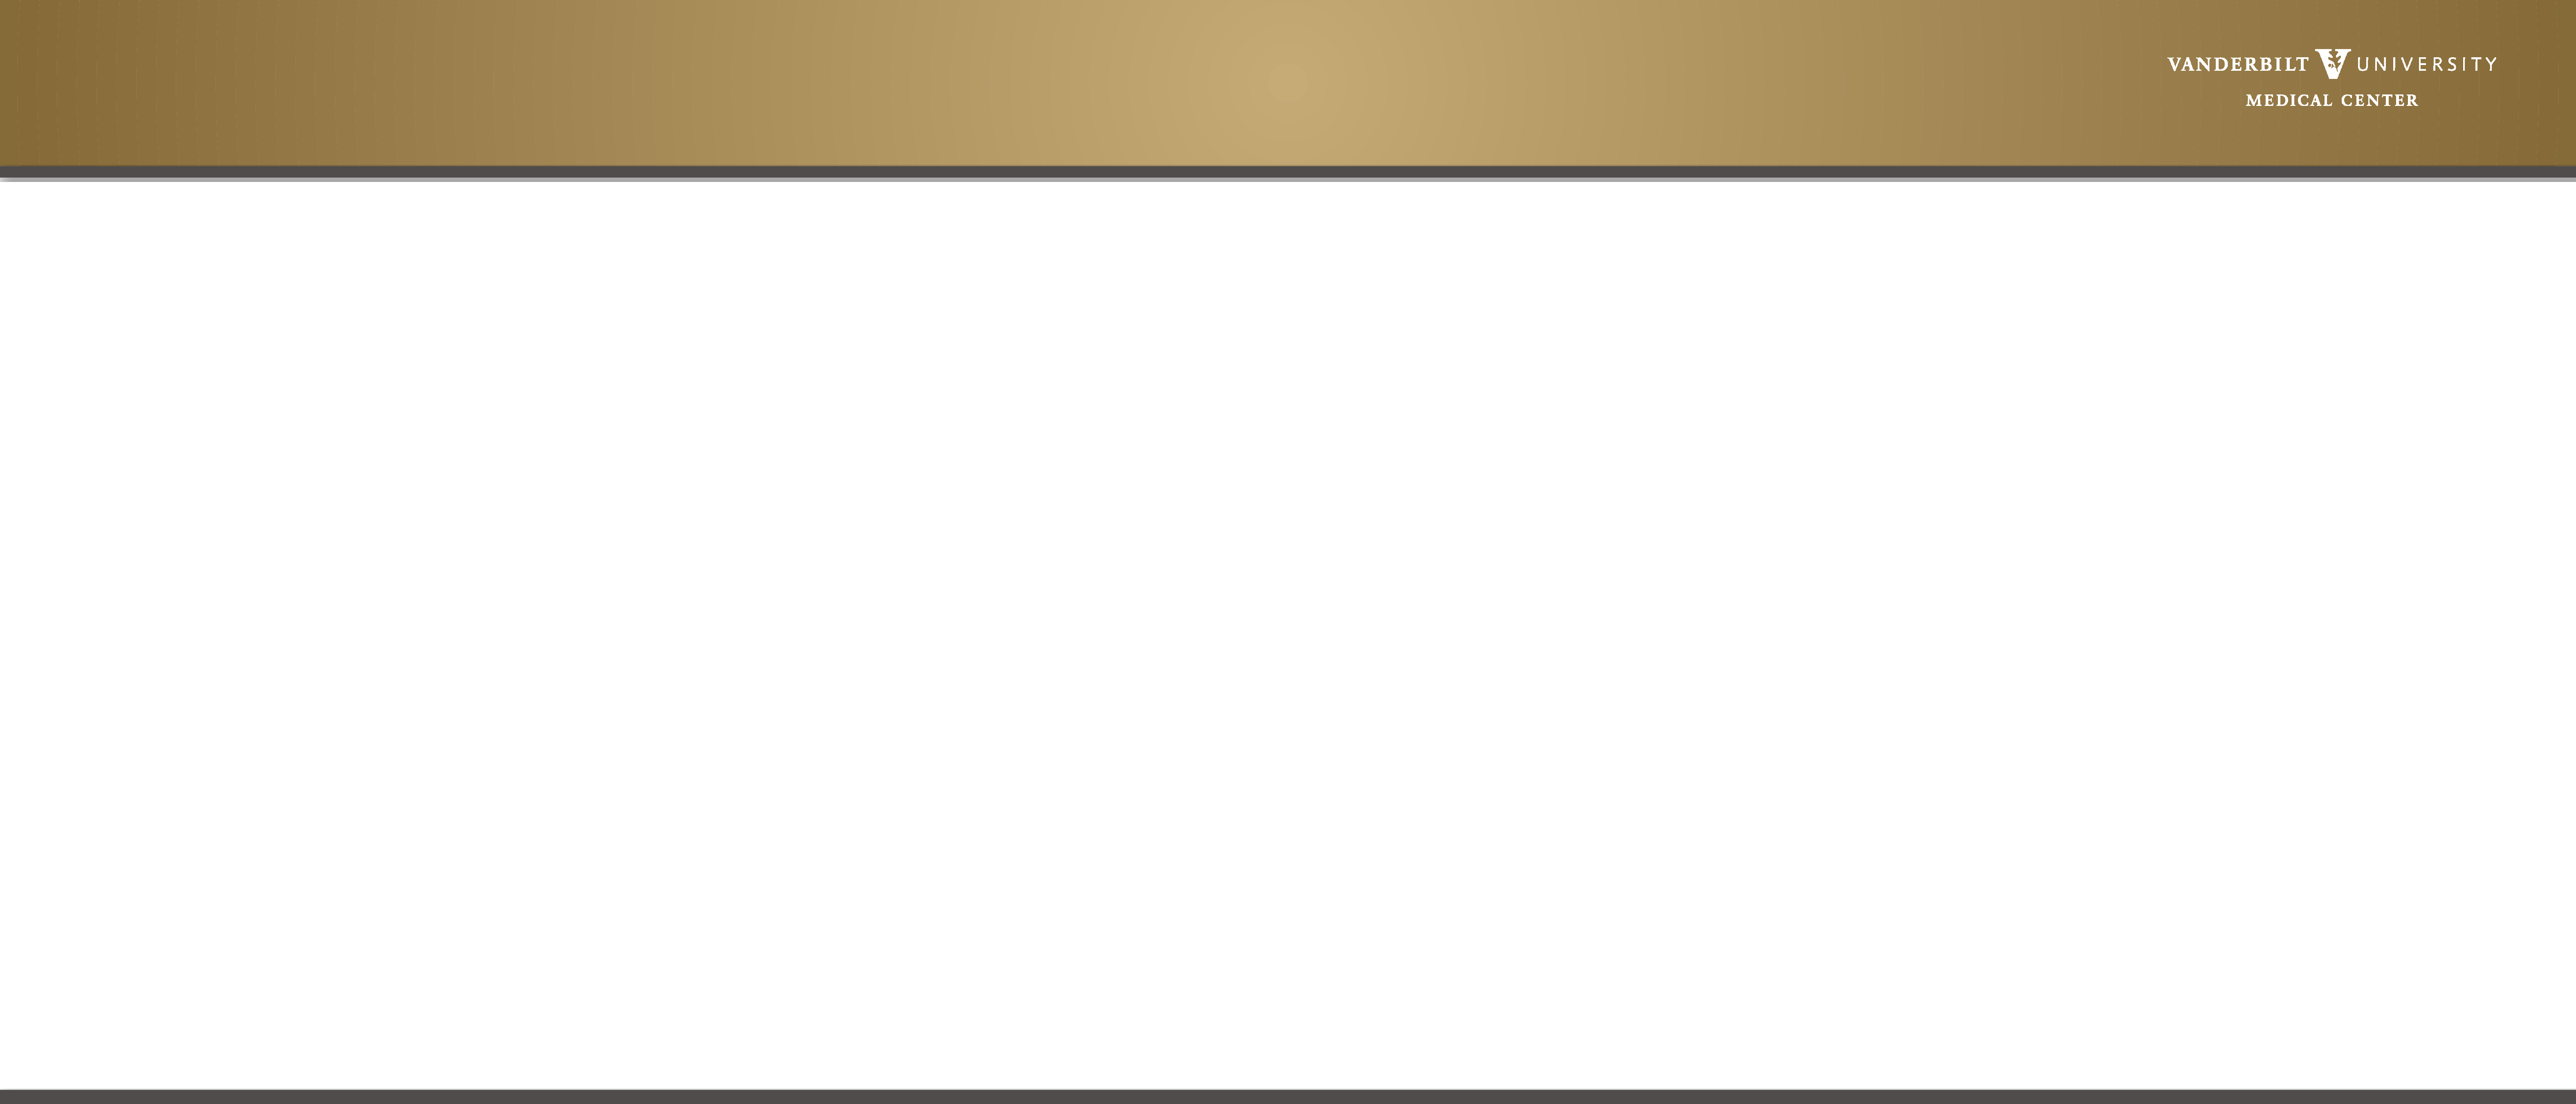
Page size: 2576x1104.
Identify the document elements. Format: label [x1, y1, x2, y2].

picture [2168, 49, 2496, 106]
